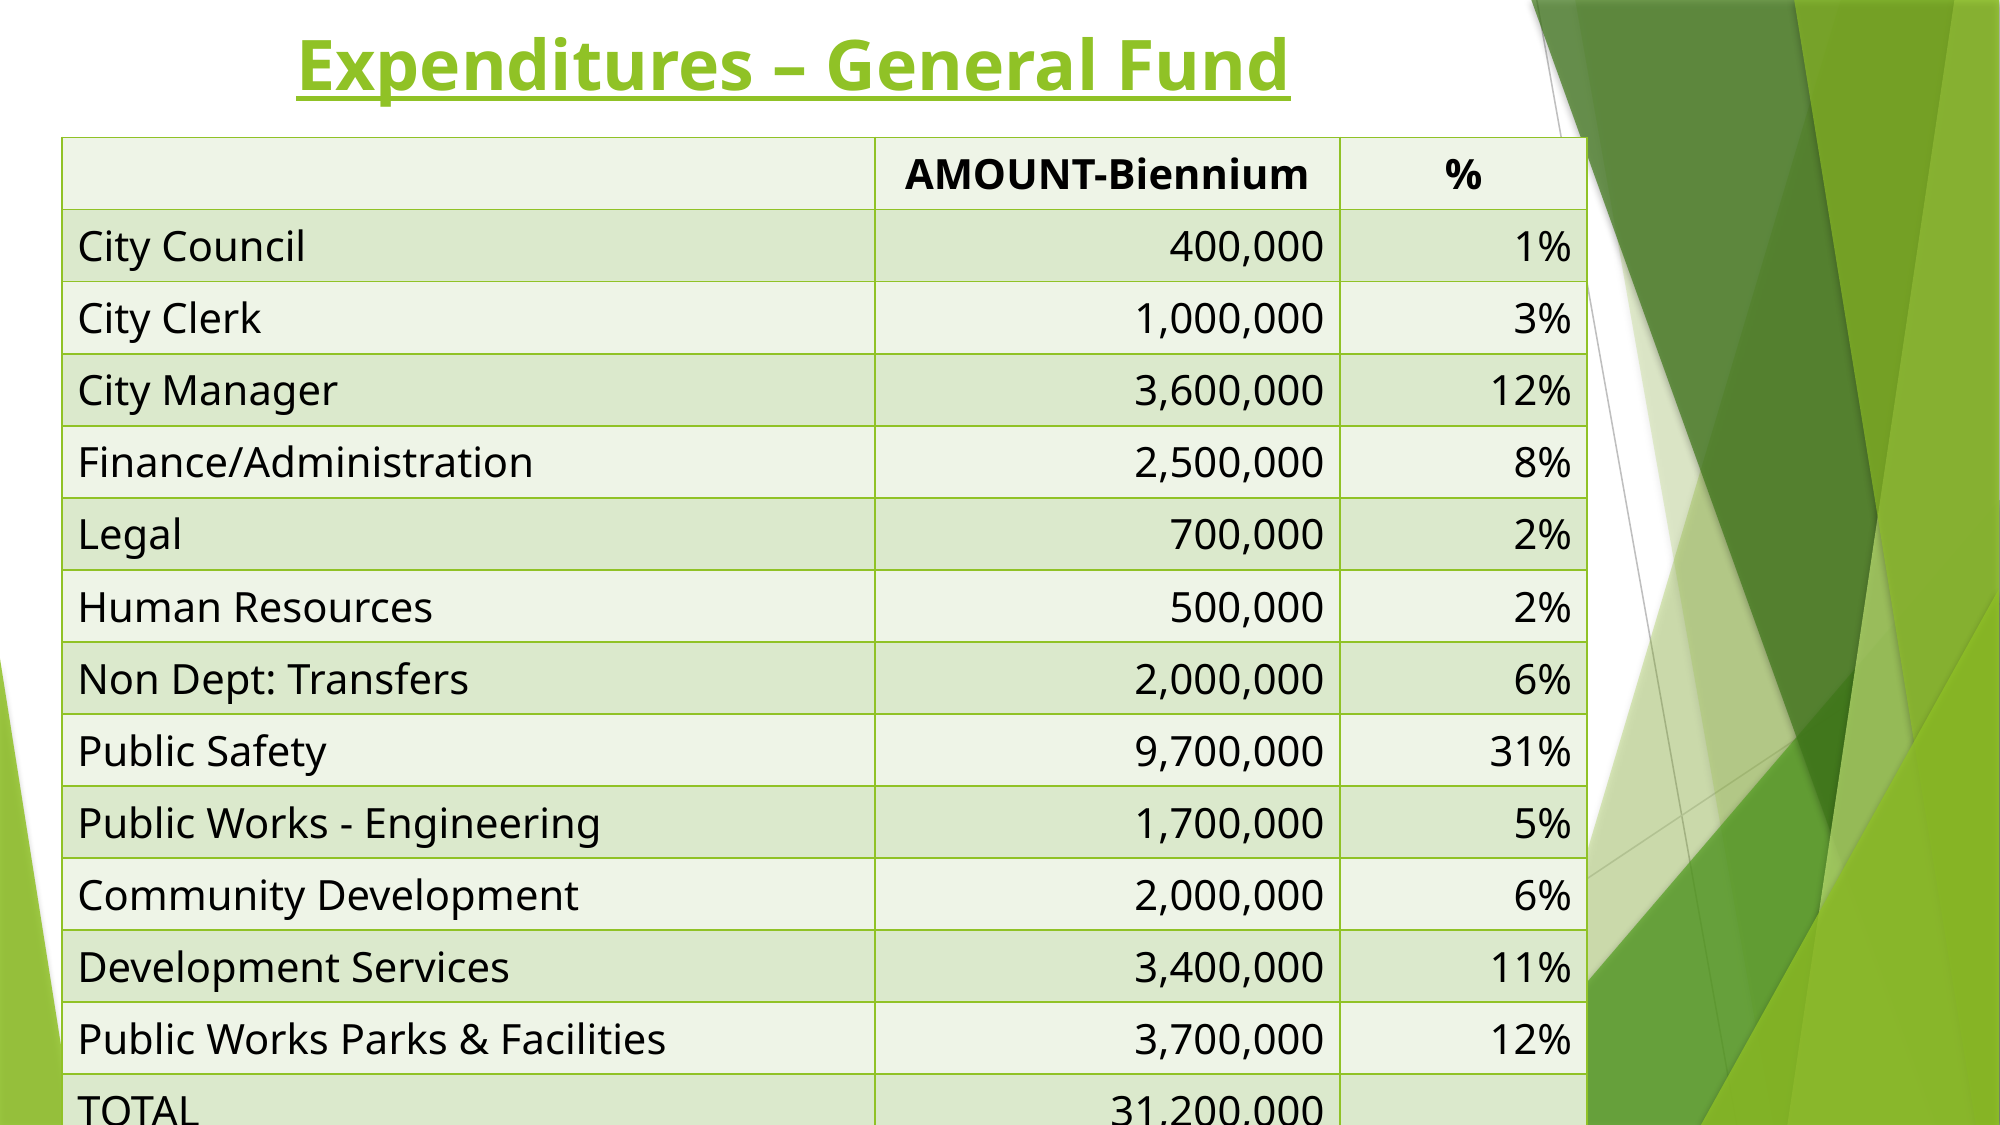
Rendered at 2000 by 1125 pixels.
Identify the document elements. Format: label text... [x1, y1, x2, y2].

table_header % [1341, 138, 1586, 209]
table_cell 3,400,000 [876, 931, 1339, 1001]
table_cell Finance/Administration [63, 427, 874, 497]
table_cell 2,000,000 [876, 643, 1339, 713]
table_header [63, 138, 874, 209]
table_cell 31% [1341, 715, 1586, 785]
table_cell TOTAL [63, 1075, 874, 1125]
table_cell 700,000 [876, 499, 1339, 569]
table_cell 2% [1341, 499, 1586, 569]
table_cell 3% [1341, 282, 1586, 353]
table_cell City Council [63, 210, 874, 281]
table_cell 8% [1341, 427, 1586, 497]
table_cell Development Services [63, 931, 874, 1001]
table_cell 1,700,000 [876, 787, 1339, 857]
table_cell Public Works - Engineering [63, 787, 874, 857]
table_cell Non Dept: Transfers [63, 643, 874, 713]
table_cell Legal [63, 499, 874, 569]
title Expenditures – General Fund [37, 13, 1550, 113]
table_cell Community Development [63, 859, 874, 929]
table_header AMOUNT-Biennium [876, 138, 1339, 209]
table_cell 400,000 [876, 210, 1339, 281]
table_cell 3,600,000 [876, 355, 1339, 425]
table_cell 2% [1341, 571, 1586, 641]
table_cell 12% [1341, 1003, 1586, 1073]
table_cell 6% [1341, 643, 1586, 713]
table_cell 1,000,000 [876, 282, 1339, 353]
table_cell 11% [1341, 931, 1586, 1001]
table_cell 9,700,000 [876, 715, 1339, 785]
table_cell Public Works Parks & Facilities [63, 1003, 874, 1073]
table_cell 2,500,000 [876, 427, 1339, 497]
table_cell 1% [1341, 210, 1586, 281]
table_cell 6% [1341, 859, 1586, 929]
table_cell City Clerk [63, 282, 874, 353]
table_cell Public Safety [63, 715, 874, 785]
table_cell 500,000 [876, 571, 1339, 641]
table_cell 12% [1341, 355, 1586, 425]
table_cell 3,700,000 [876, 1003, 1339, 1073]
table_cell [1341, 1075, 1586, 1125]
table_cell Human Resources [63, 571, 874, 641]
table_cell 31,200,000 [876, 1075, 1339, 1125]
table_cell 2,000,000 [876, 859, 1339, 929]
table_cell City Manager [63, 355, 874, 425]
table_cell 5% [1341, 787, 1586, 857]
